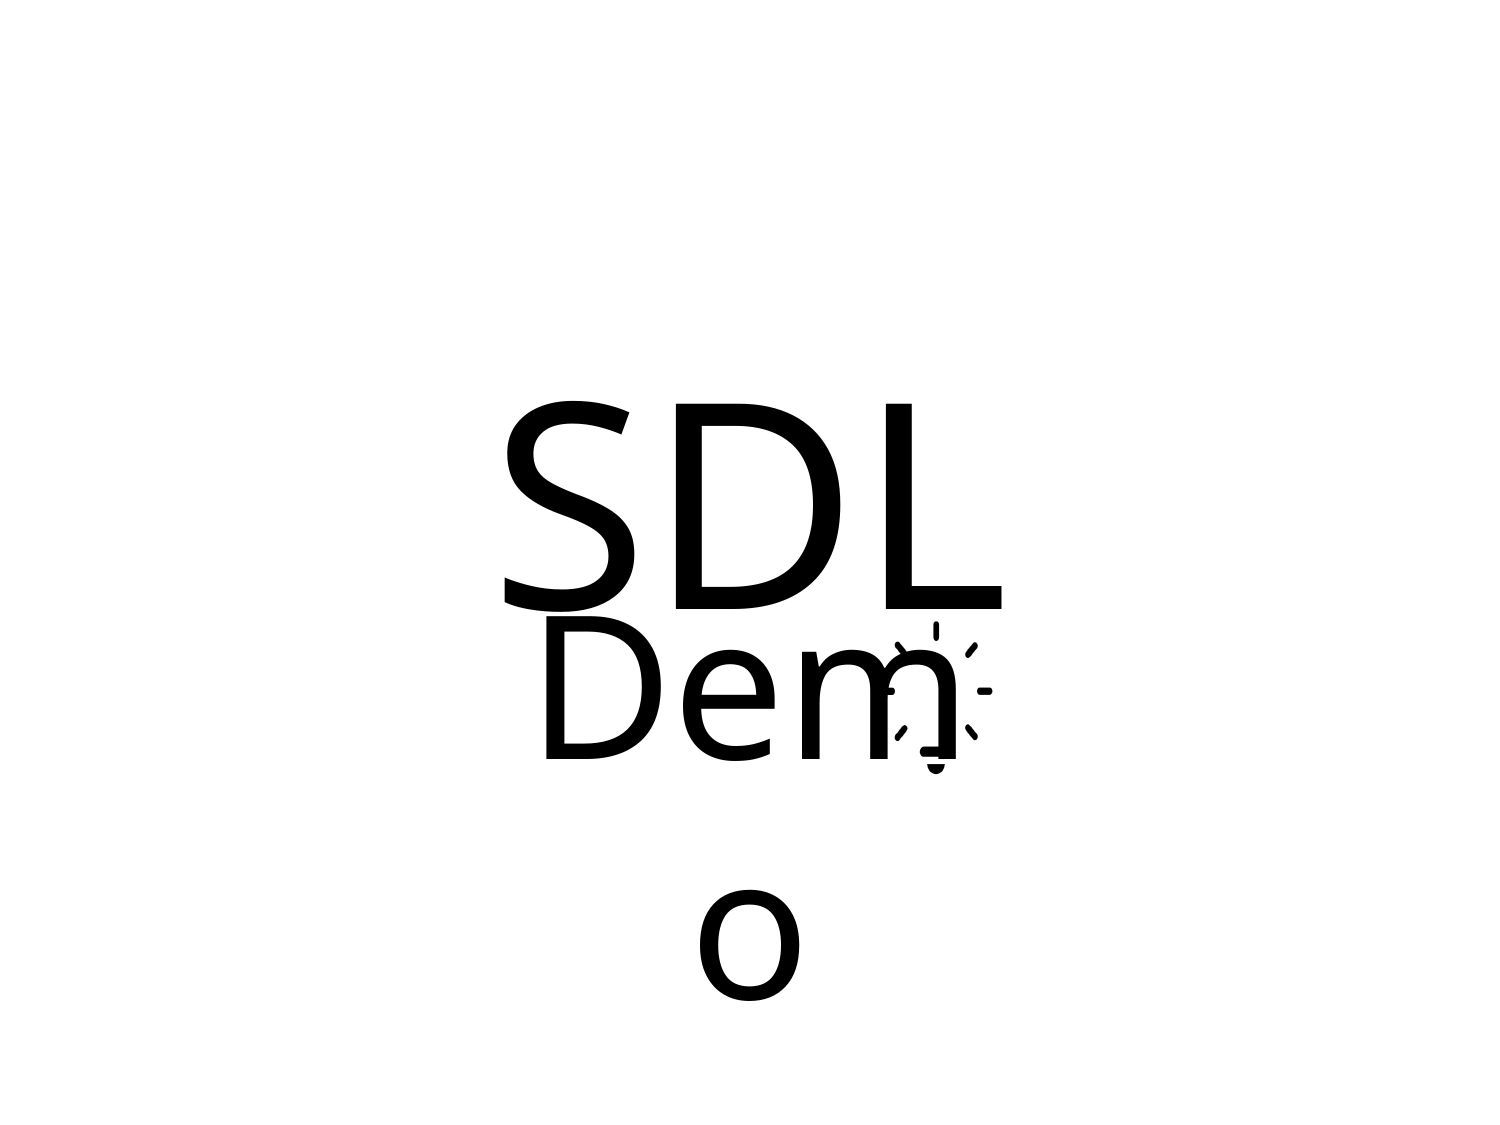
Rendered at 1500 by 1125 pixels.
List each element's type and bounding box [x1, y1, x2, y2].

text_box [476, 314, 1024, 810]
picture [868, 614, 1004, 784]
